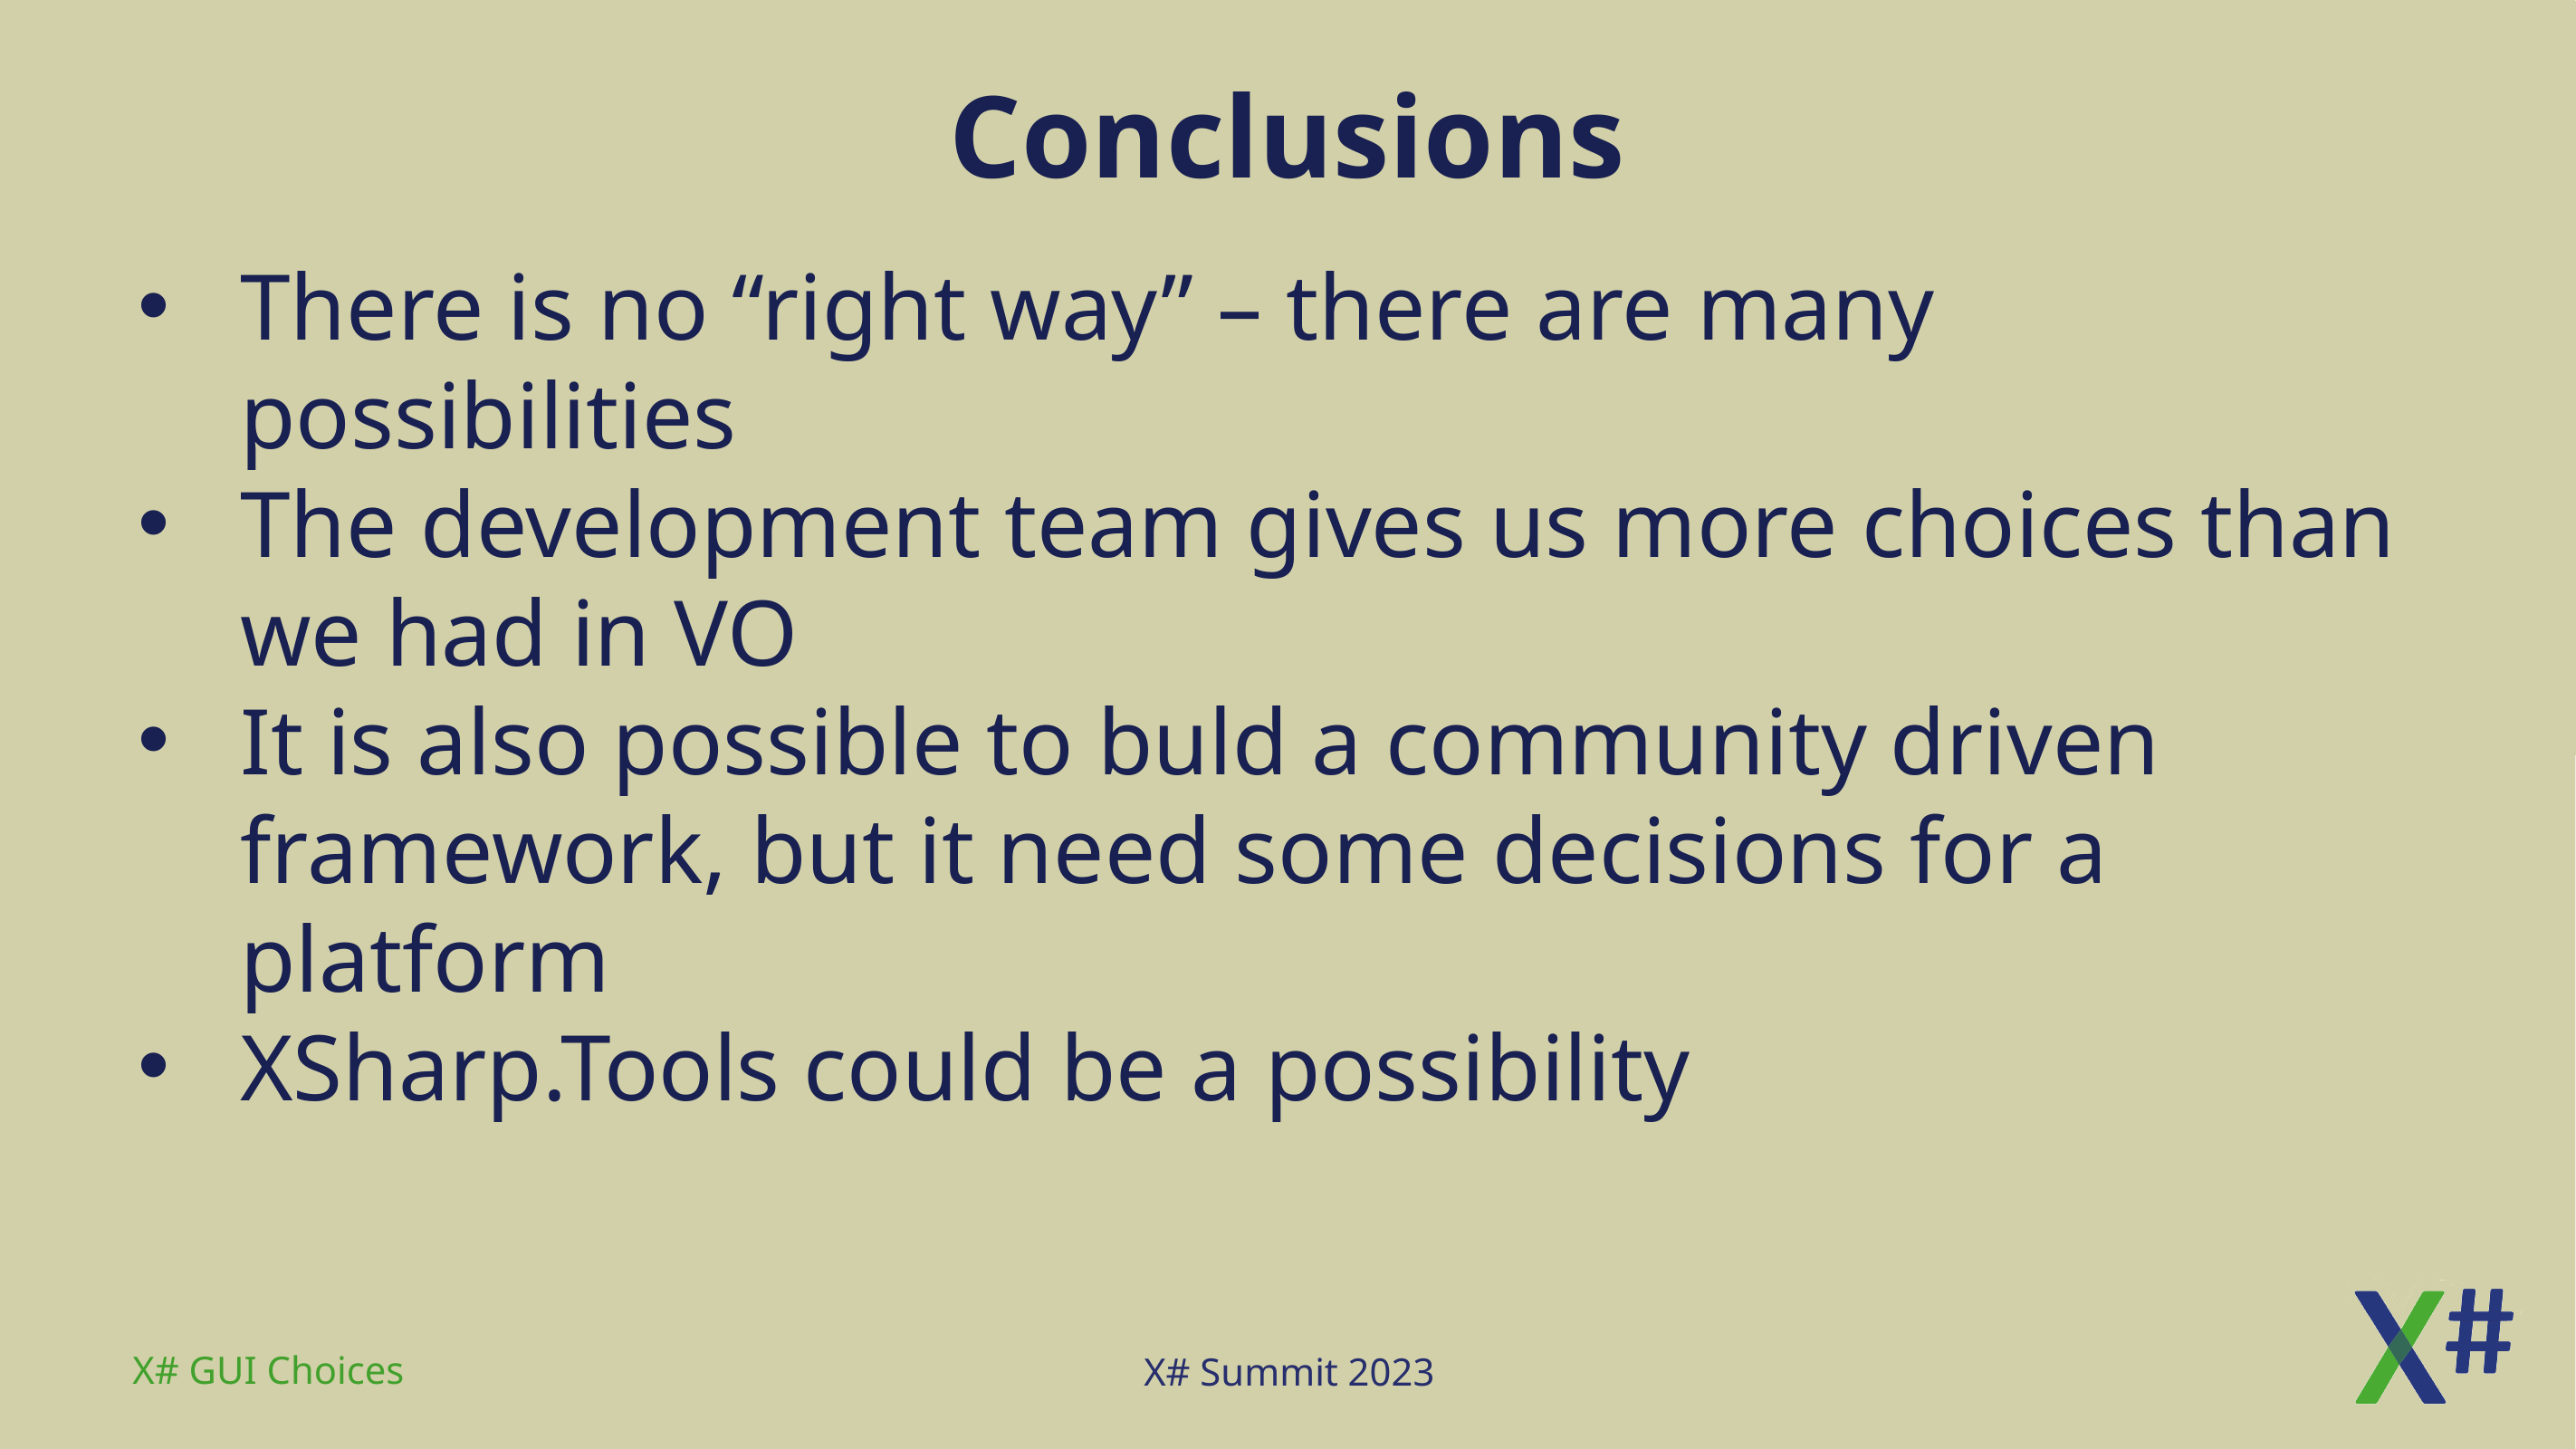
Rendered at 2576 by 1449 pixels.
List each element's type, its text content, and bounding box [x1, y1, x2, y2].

title Conclusions [129, 58, 2447, 211]
text_box There is no “right way” – there are many possibilities The development team gives us more choices than we had in VO It is also possible to buld a community driven framework, but it need some decisions for a platform XSharp.Tools could be a possibility [125, 243, 2443, 1228]
picture [2335, 1267, 2536, 1425]
